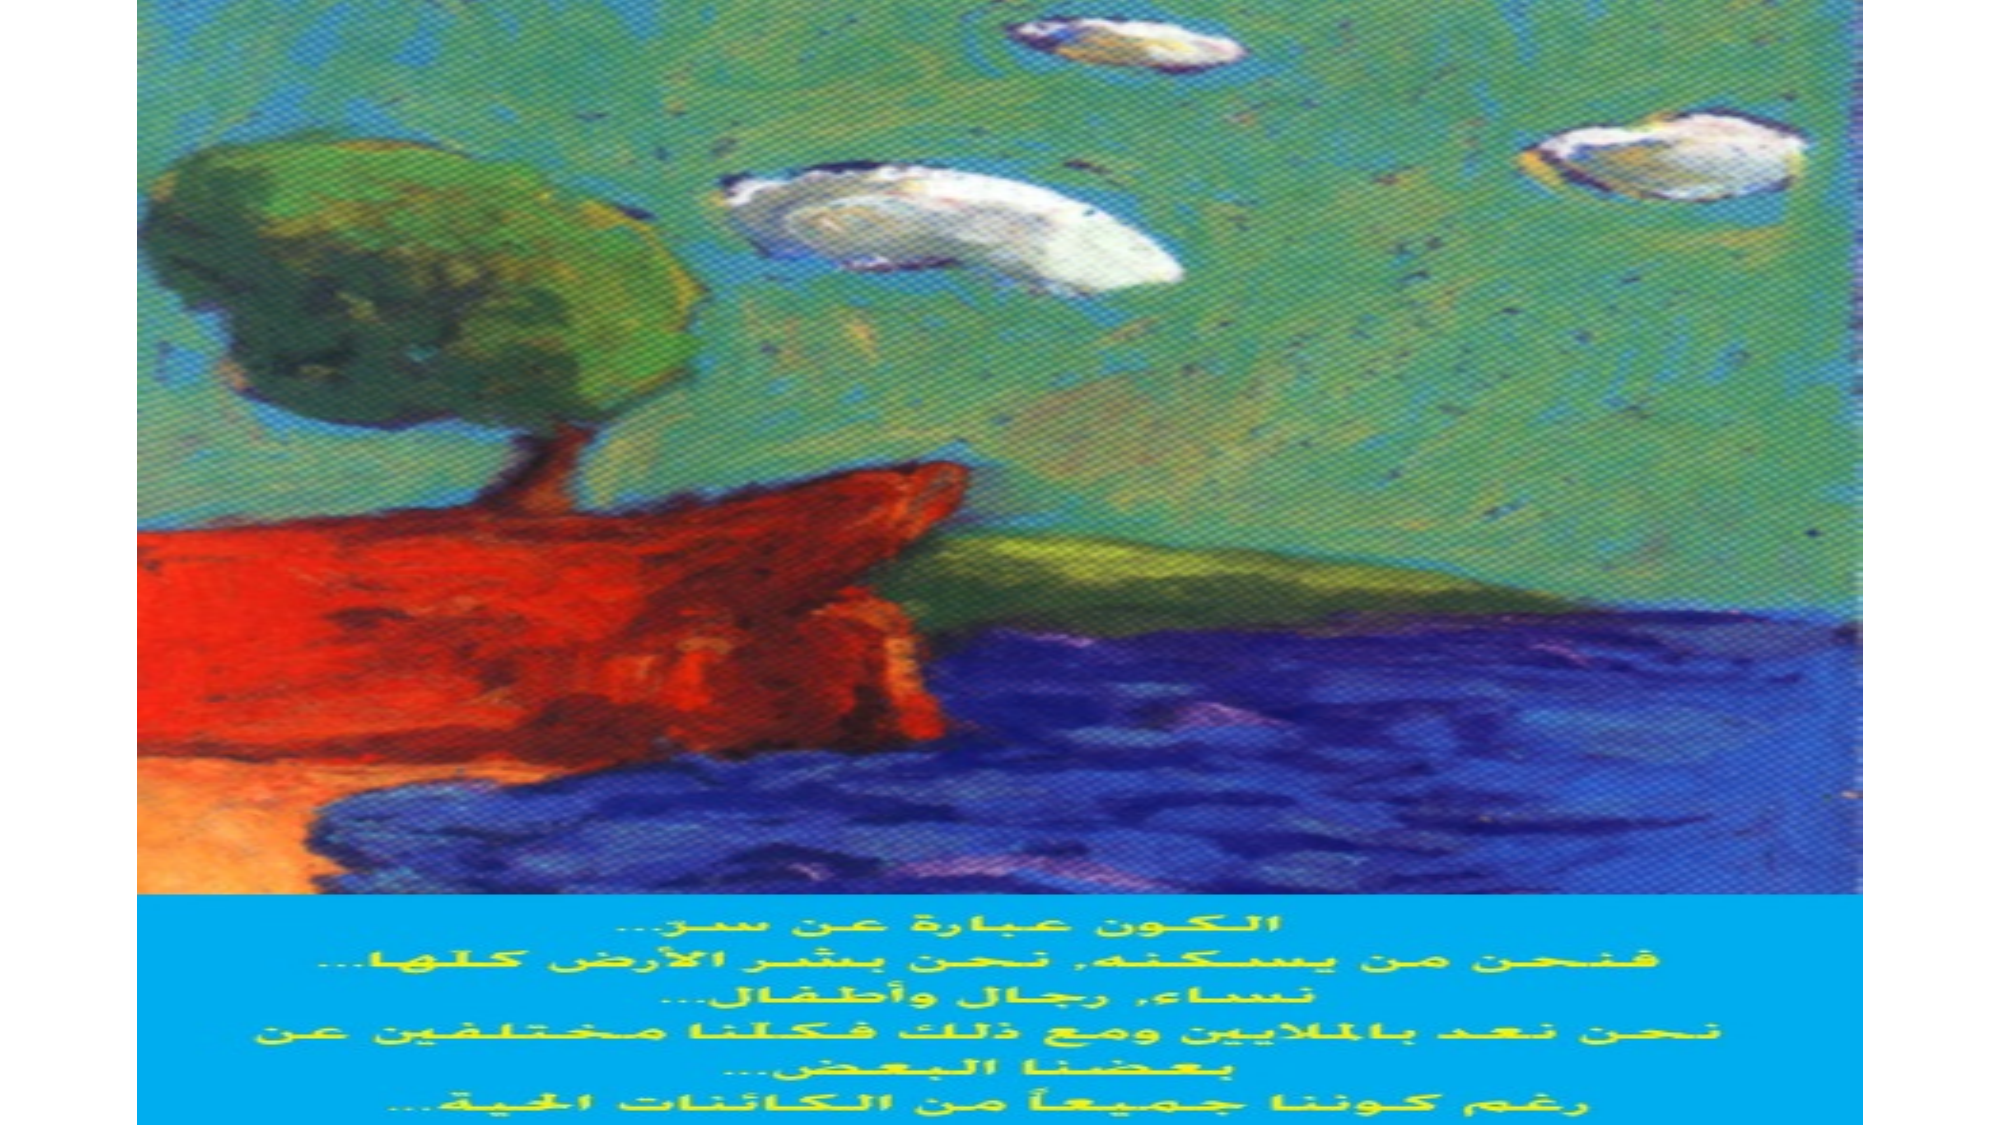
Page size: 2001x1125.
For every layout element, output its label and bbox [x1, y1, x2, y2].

list [137, 0, 1863, 1125]
